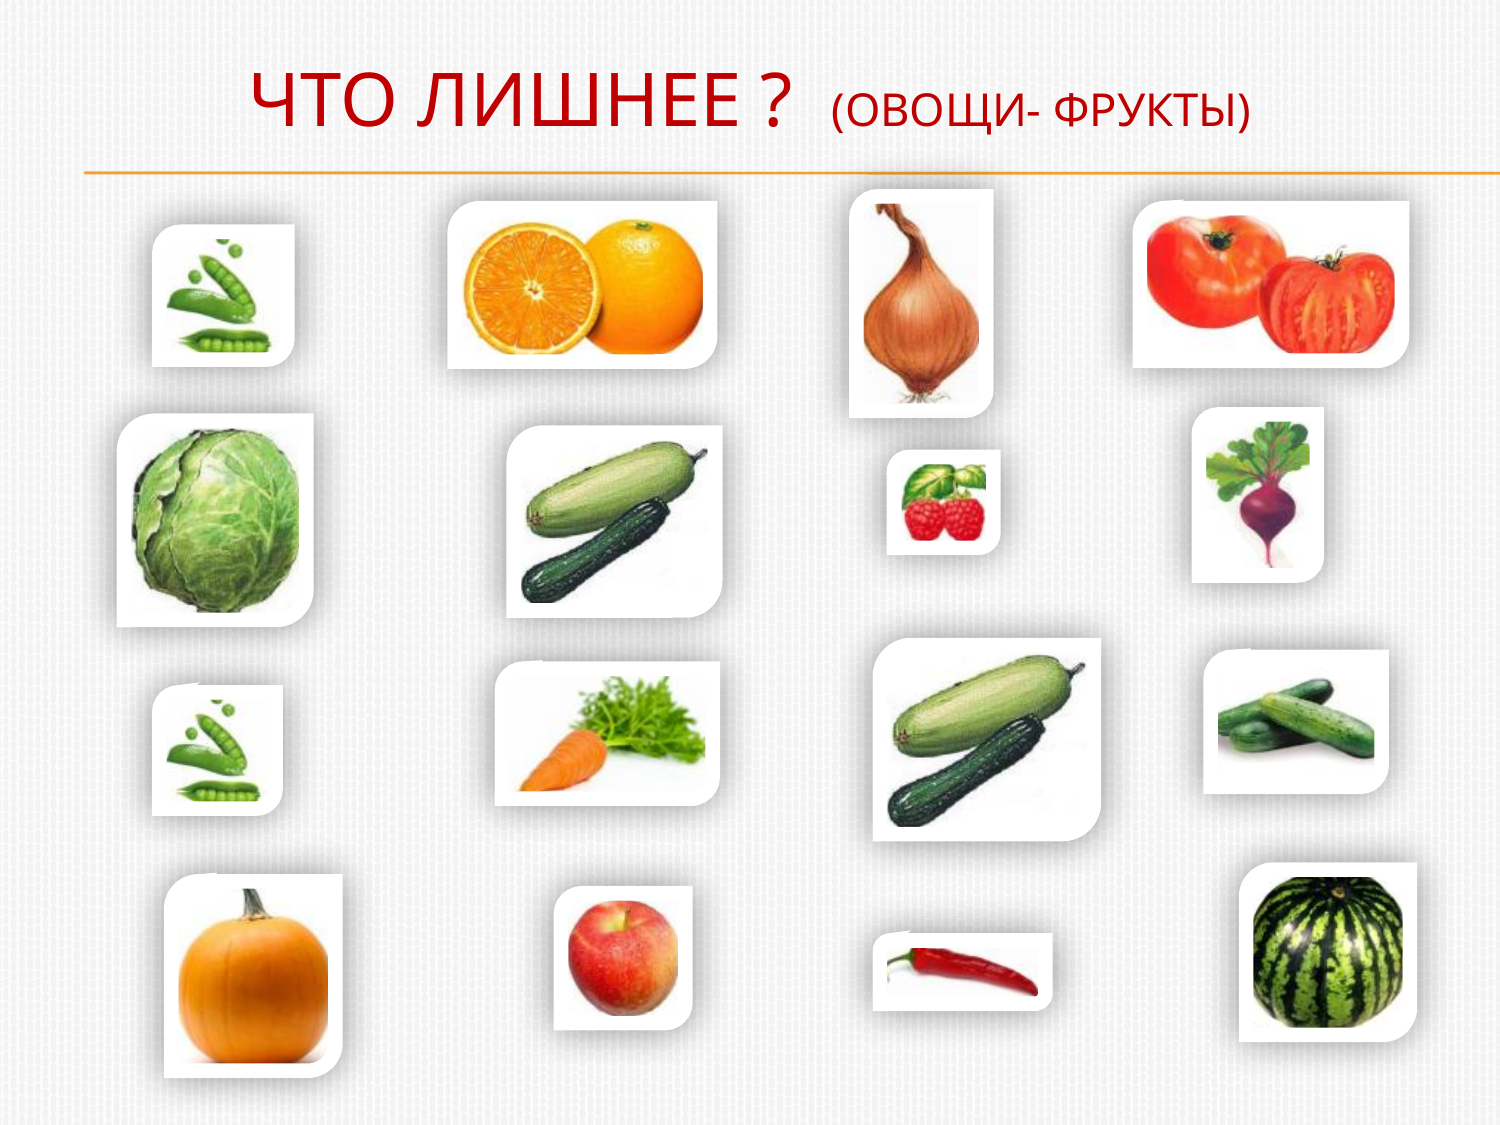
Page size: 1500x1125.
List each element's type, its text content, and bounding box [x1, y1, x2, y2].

picture [560, 892, 686, 1024]
picture [513, 432, 716, 611]
picture [501, 668, 714, 799]
picture [879, 644, 1095, 835]
picture [123, 420, 307, 621]
picture [1198, 414, 1318, 576]
picture [159, 231, 288, 360]
picture [1245, 869, 1411, 1036]
picture [1139, 207, 1403, 362]
title что лишнее ? (овощи- фрукты) [75, 45, 1425, 149]
picture [159, 692, 276, 809]
picture [170, 881, 336, 1071]
picture [454, 207, 711, 362]
picture [879, 940, 1046, 1005]
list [855, 195, 987, 411]
picture [893, 456, 994, 549]
picture [1210, 656, 1382, 788]
